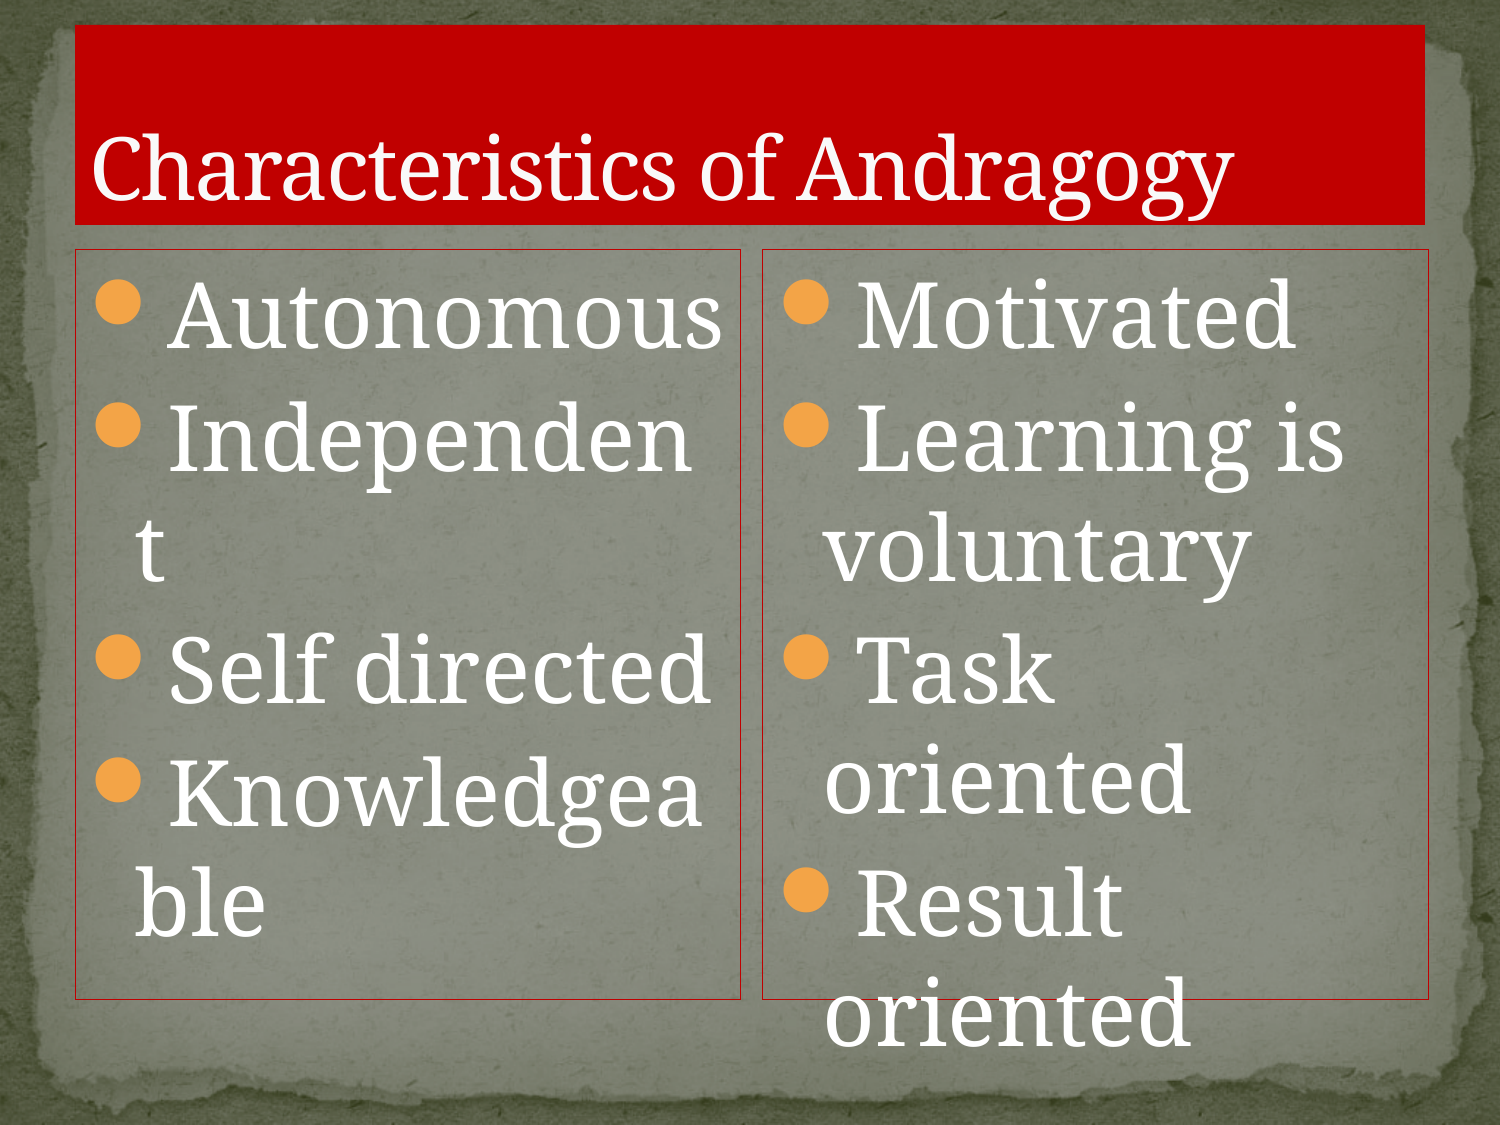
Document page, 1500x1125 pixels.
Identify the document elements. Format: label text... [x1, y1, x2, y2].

list Autonomous Independent Self directed Knowledgeable [75, 249, 741, 1000]
list Motivated Learning is voluntary Task oriented Result oriented [762, 249, 1429, 1000]
title Characteristics of Andragogy [74, 24, 1425, 225]
